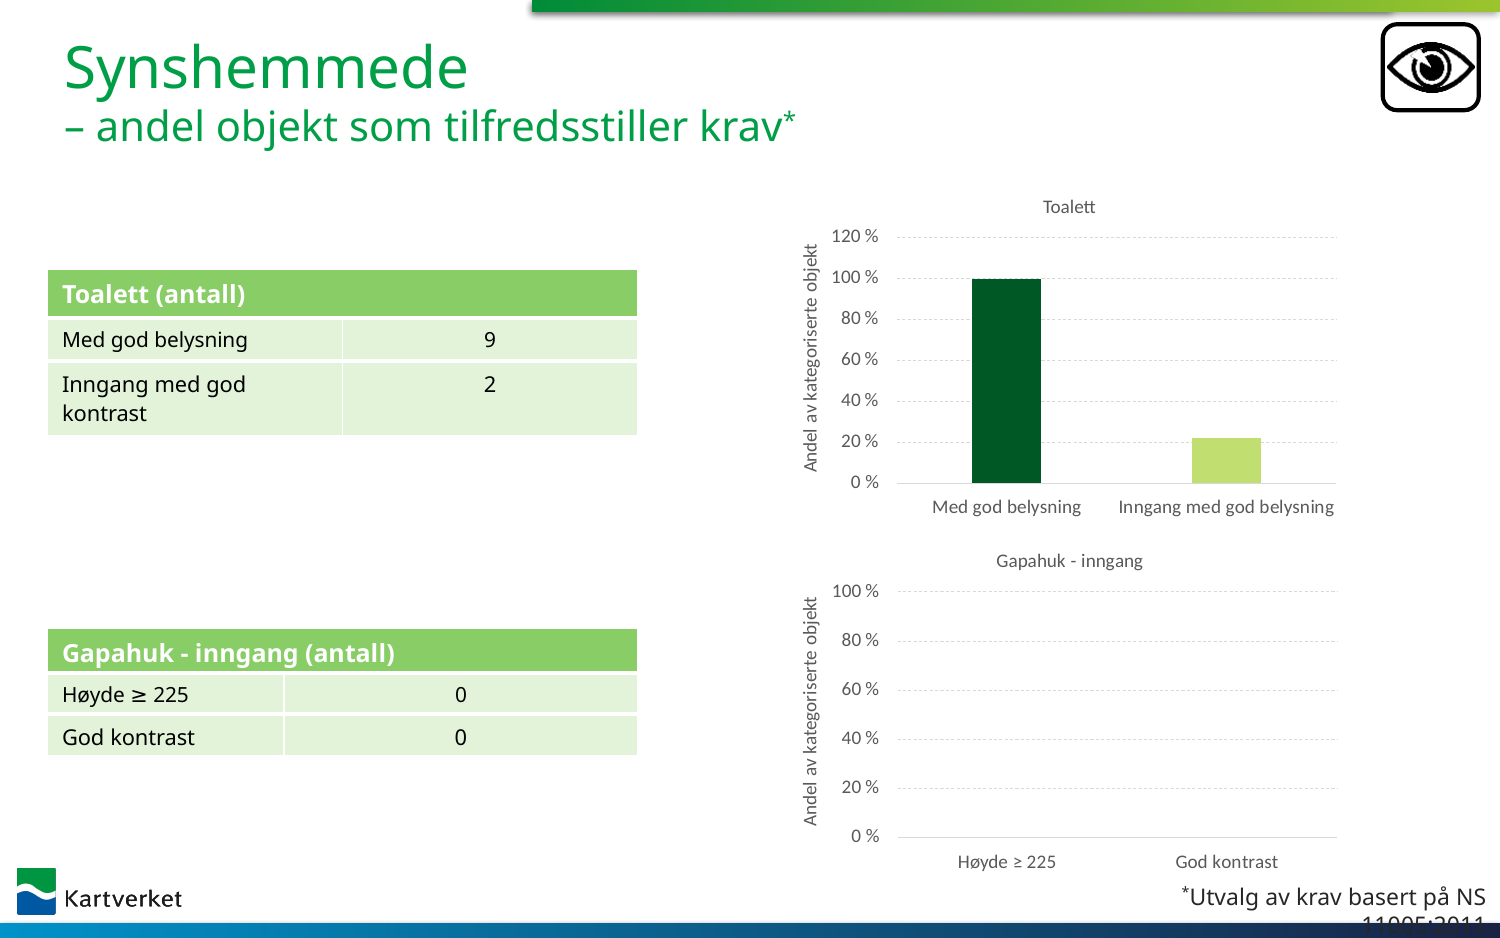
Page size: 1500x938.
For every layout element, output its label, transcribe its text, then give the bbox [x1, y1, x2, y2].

text_box Synshemmede – andel objekt som tilfredsstiller krav* [49, 24, 1431, 158]
table_cell 0 [285, 716, 637, 755]
table_cell 9 [343, 320, 637, 359]
table_cell Med god belysning [48, 320, 342, 359]
table_cell Inngang med god kontrast [48, 363, 342, 435]
table_cell God kontrast [48, 716, 283, 755]
text_box *Utvalg av krav basert på NS 11005:2011 [1068, 873, 1500, 938]
picture [791, 187, 1347, 526]
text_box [1382, 24, 1480, 111]
table_header Toalett (antall) [48, 270, 637, 316]
table_cell 0 [285, 675, 637, 712]
table_cell Høyde ≥ 225 [48, 675, 283, 712]
table_header Gapahuk - inngang (antall) [48, 629, 637, 671]
table_cell 2 [343, 363, 637, 435]
picture [791, 541, 1348, 880]
